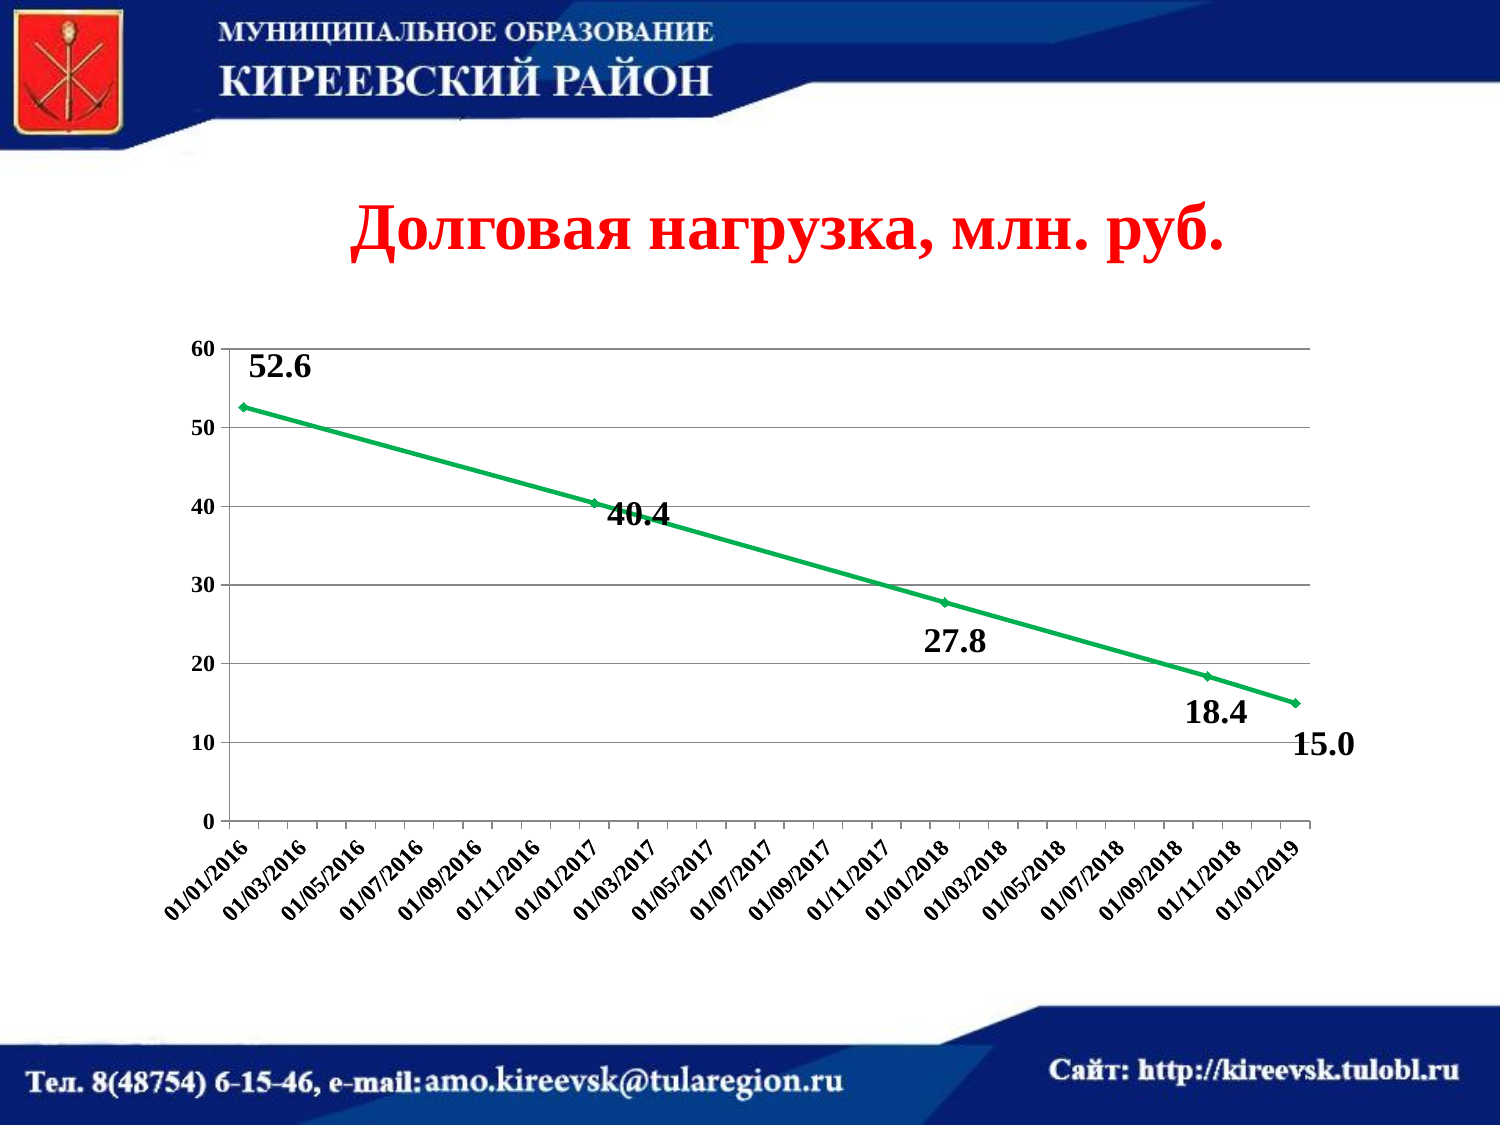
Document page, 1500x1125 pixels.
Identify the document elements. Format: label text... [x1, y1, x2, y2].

picture [0, 0, 1500, 1125]
chart [140, 316, 1356, 927]
text_box Долговая нагрузка, млн. руб. [316, 175, 1278, 271]
